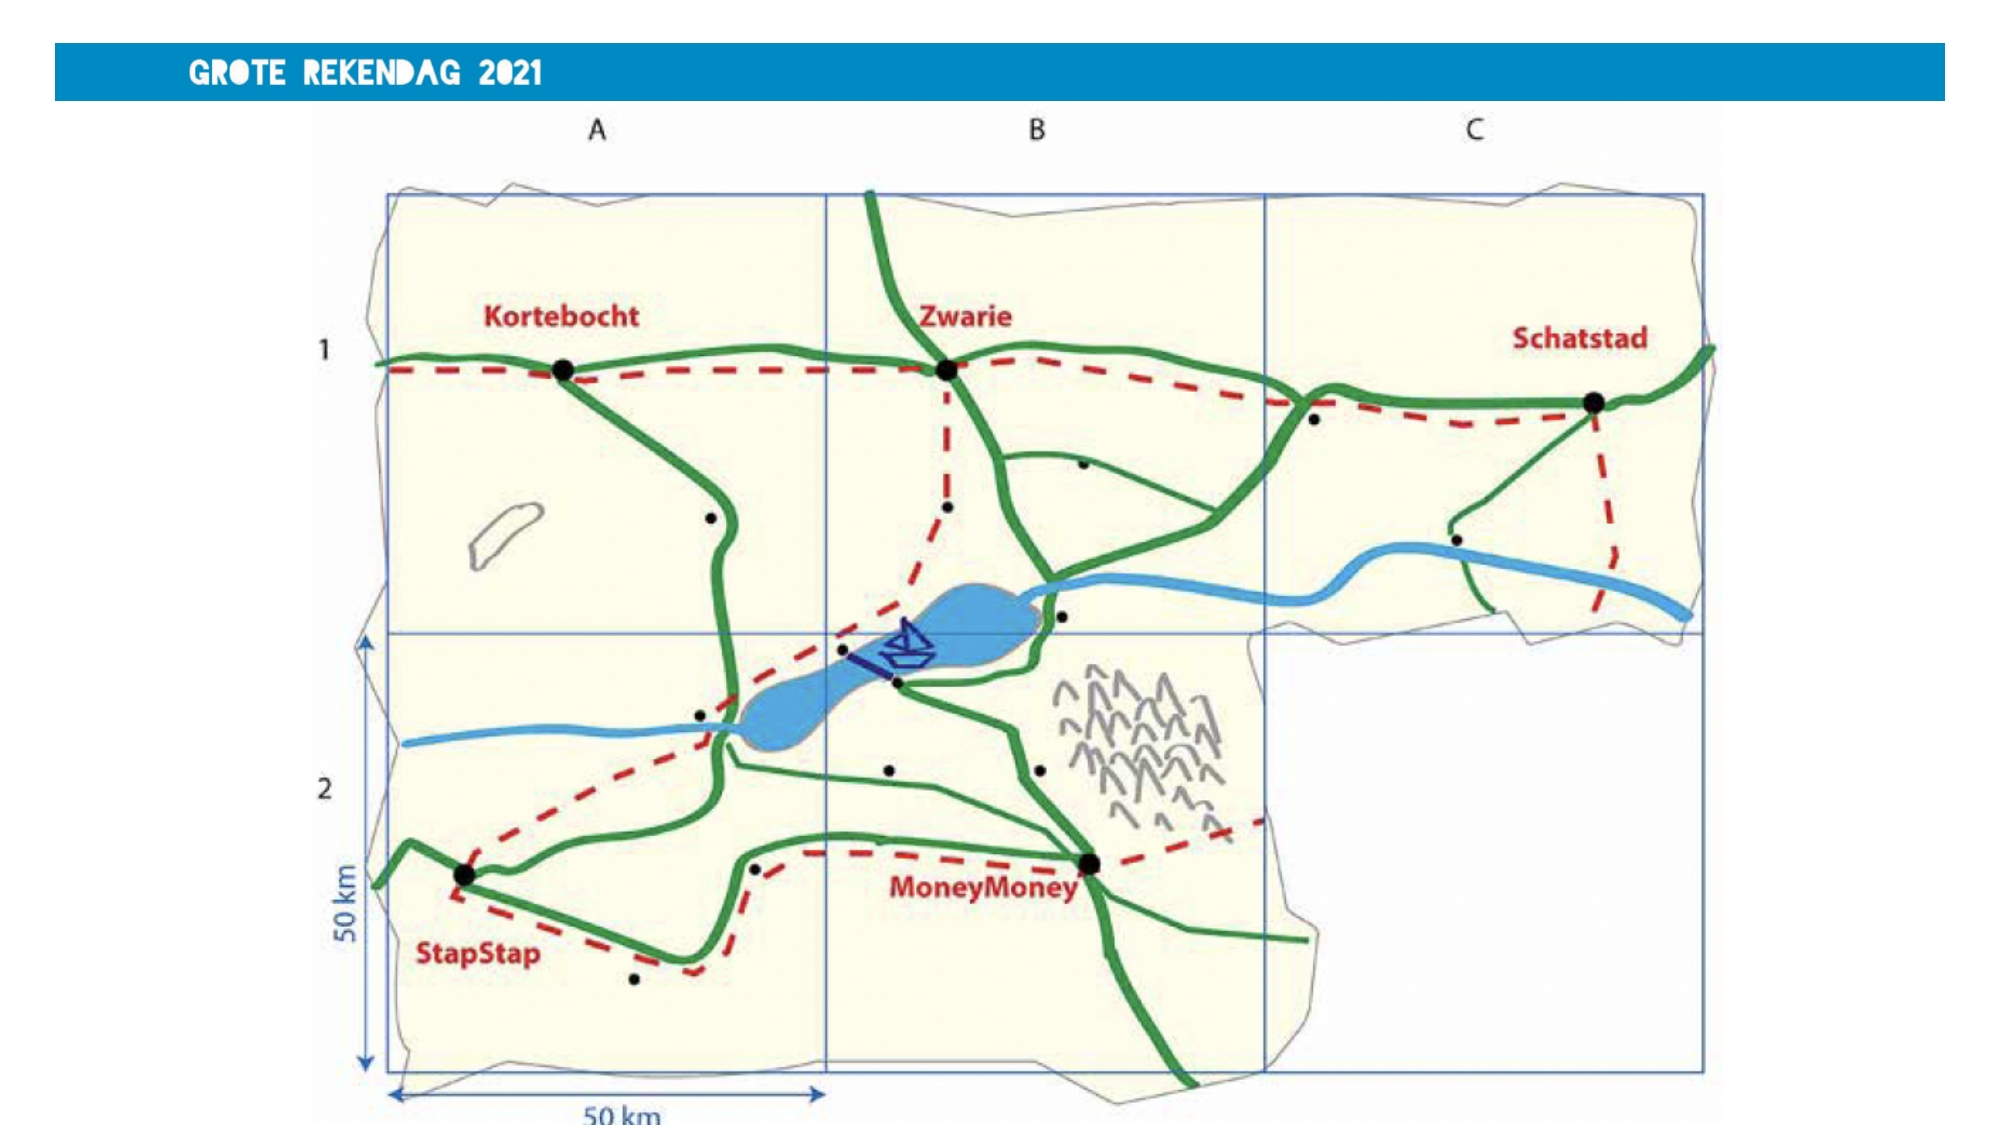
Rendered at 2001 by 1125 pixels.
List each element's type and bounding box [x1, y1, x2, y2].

picture [377, 59, 414, 84]
picture [230, 59, 249, 84]
picture [497, 59, 541, 84]
picture [304, 59, 337, 84]
picture [311, 102, 1723, 1125]
picture [480, 59, 495, 84]
picture [252, 59, 285, 84]
picture [440, 59, 460, 84]
picture [416, 59, 438, 84]
picture [340, 59, 374, 84]
picture [190, 59, 209, 84]
picture [212, 59, 227, 84]
